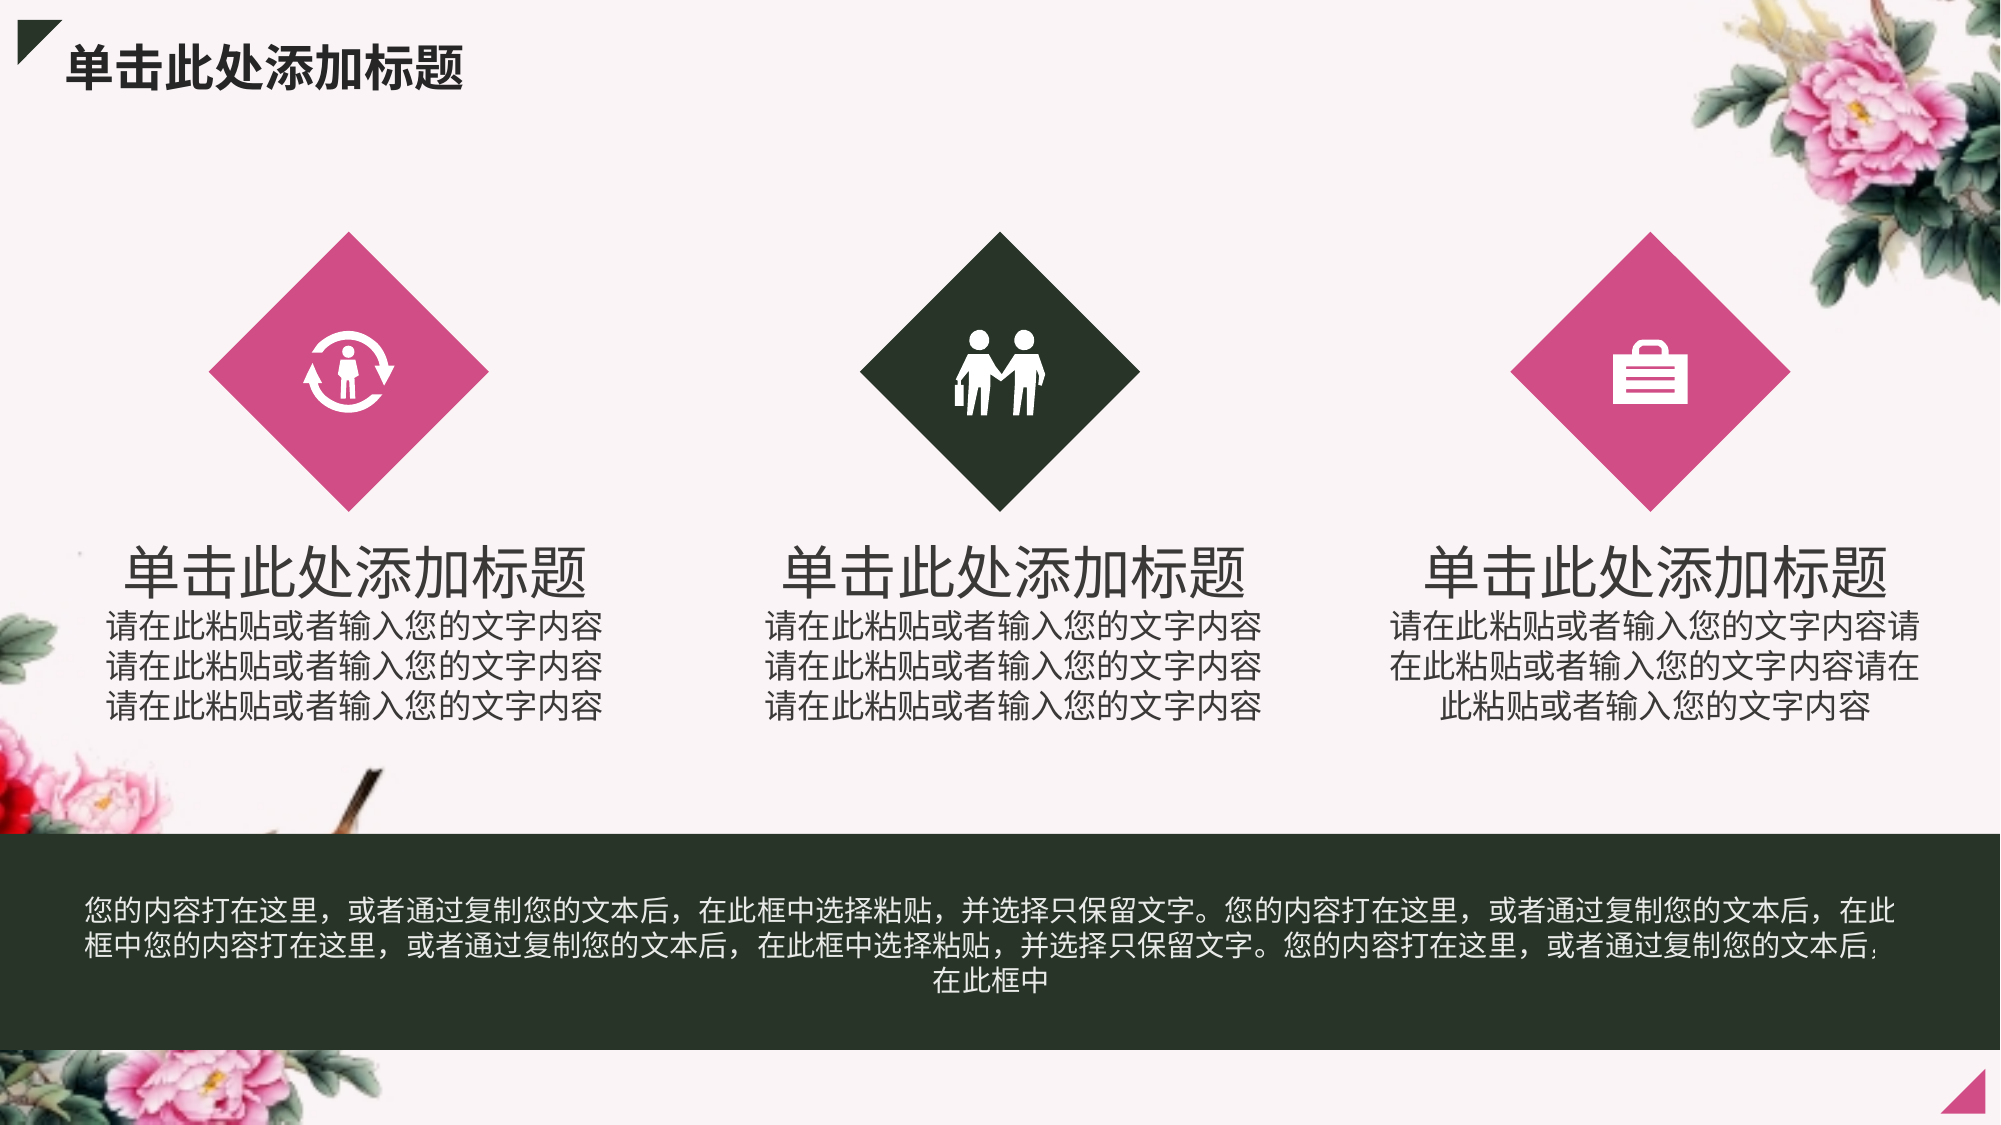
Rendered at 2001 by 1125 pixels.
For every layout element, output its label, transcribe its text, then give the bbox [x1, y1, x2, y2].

picture [0, 0, 2001, 1125]
text_box 单击此处添加标题 [49, 29, 805, 105]
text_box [744, 528, 1284, 734]
text_box [17, 19, 63, 65]
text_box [1510, 231, 1791, 512]
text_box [208, 231, 489, 512]
text_box [1940, 1068, 1986, 1114]
text_box [0, 833, 2000, 1051]
text_box 您的内容打在这里，或者通过复制您的文本后，在此框中选择粘贴，并选择只保留文字。您的内容打在这里，或者通过复制您的文本后，在此框中您的内容打在这里，或者通过复制您的文本后，在此框中选择粘贴，并选择只保留文字。您的内容打在这里，或者通过复制您的文本后，在此框中 [64, 884, 1919, 1005]
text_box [88, 528, 623, 734]
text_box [1361, 528, 1950, 734]
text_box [859, 231, 1141, 512]
